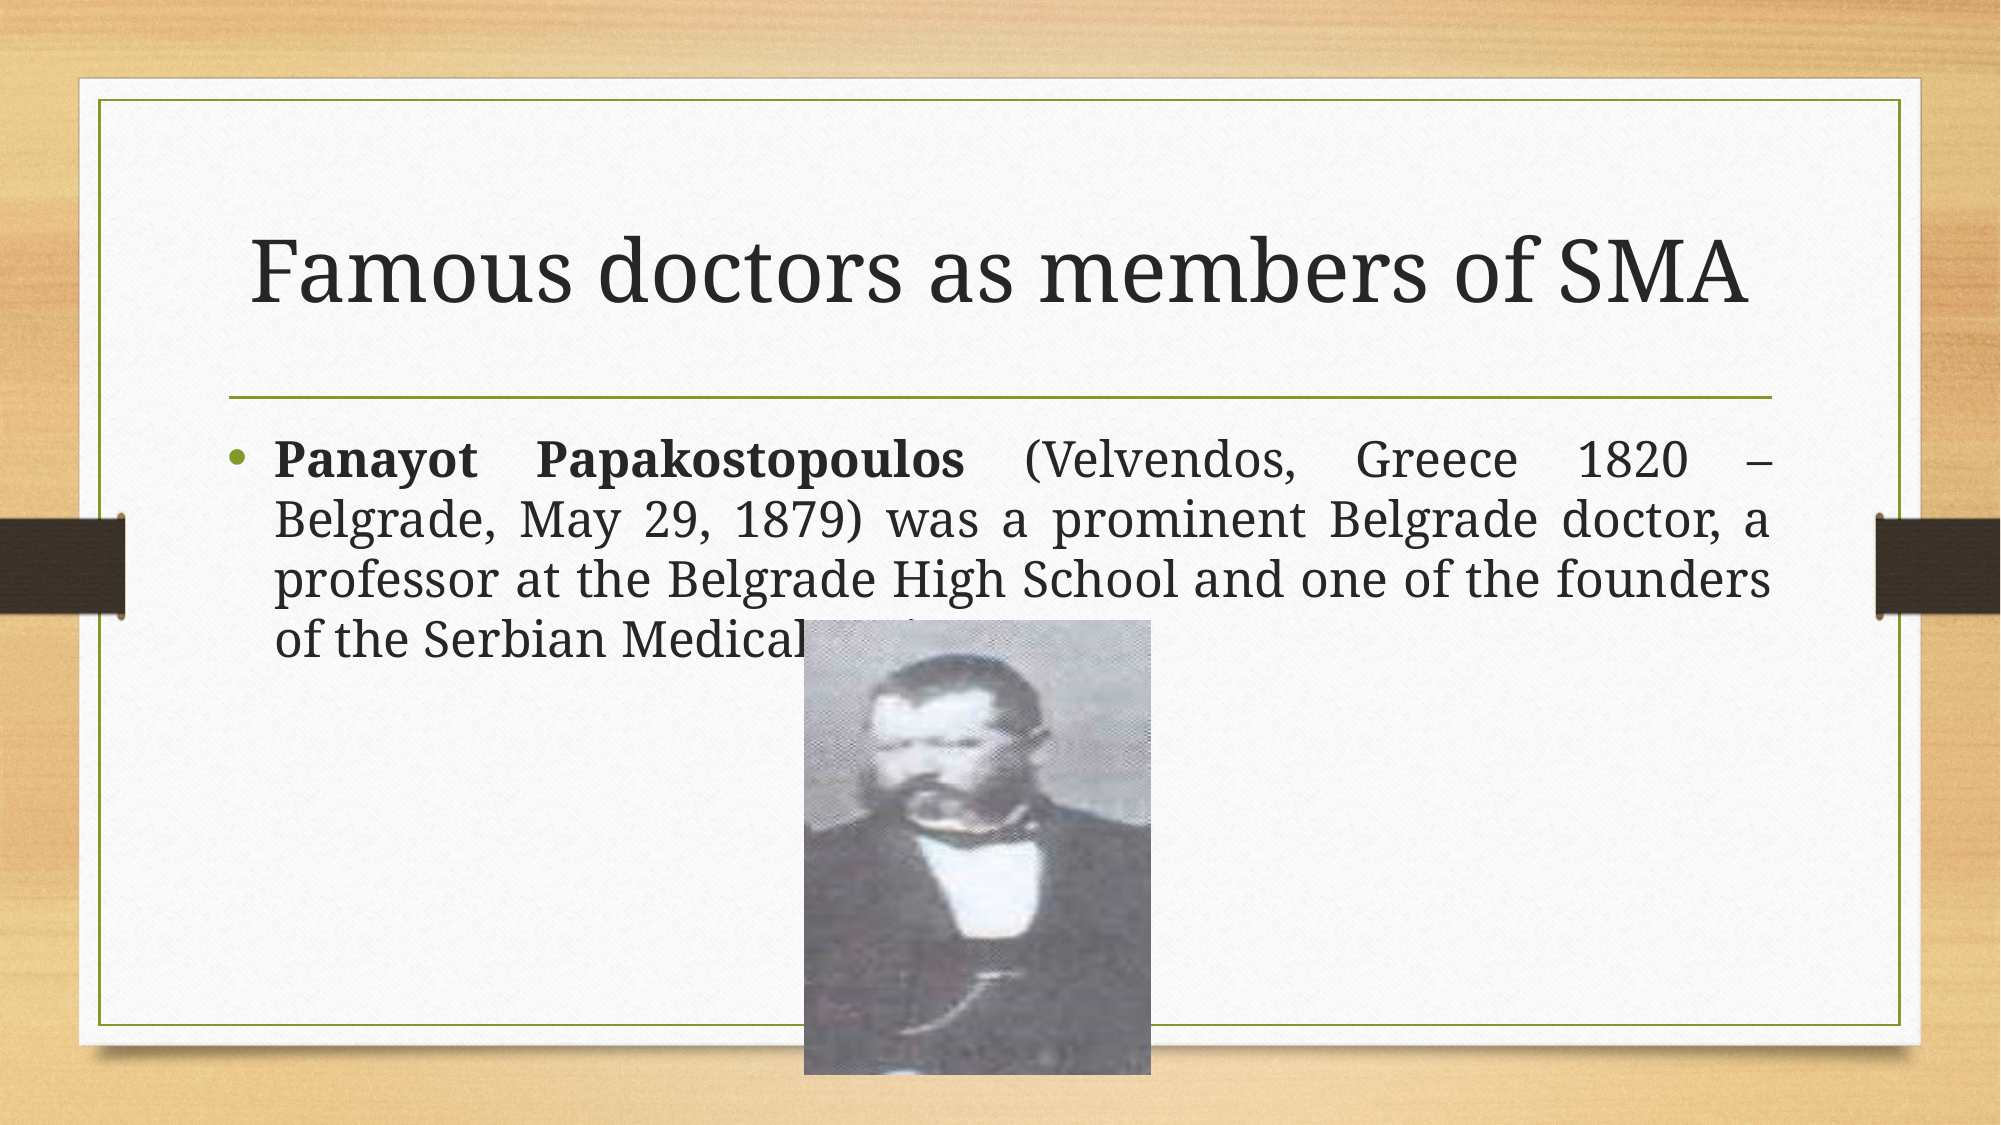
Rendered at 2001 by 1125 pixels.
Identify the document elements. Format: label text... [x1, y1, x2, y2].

picture [0, 0, 2001, 1125]
list Panayot Papakostopoulos (Velvendos, Greece 1820 – Belgrade, May 29, 1879) was a prominent Belgrade doctor, a professor at the Belgrade High School and one of the founders of the Serbian Medical Society. [212, 419, 1788, 964]
title Famous doctors as members of SMA [212, 161, 1788, 375]
